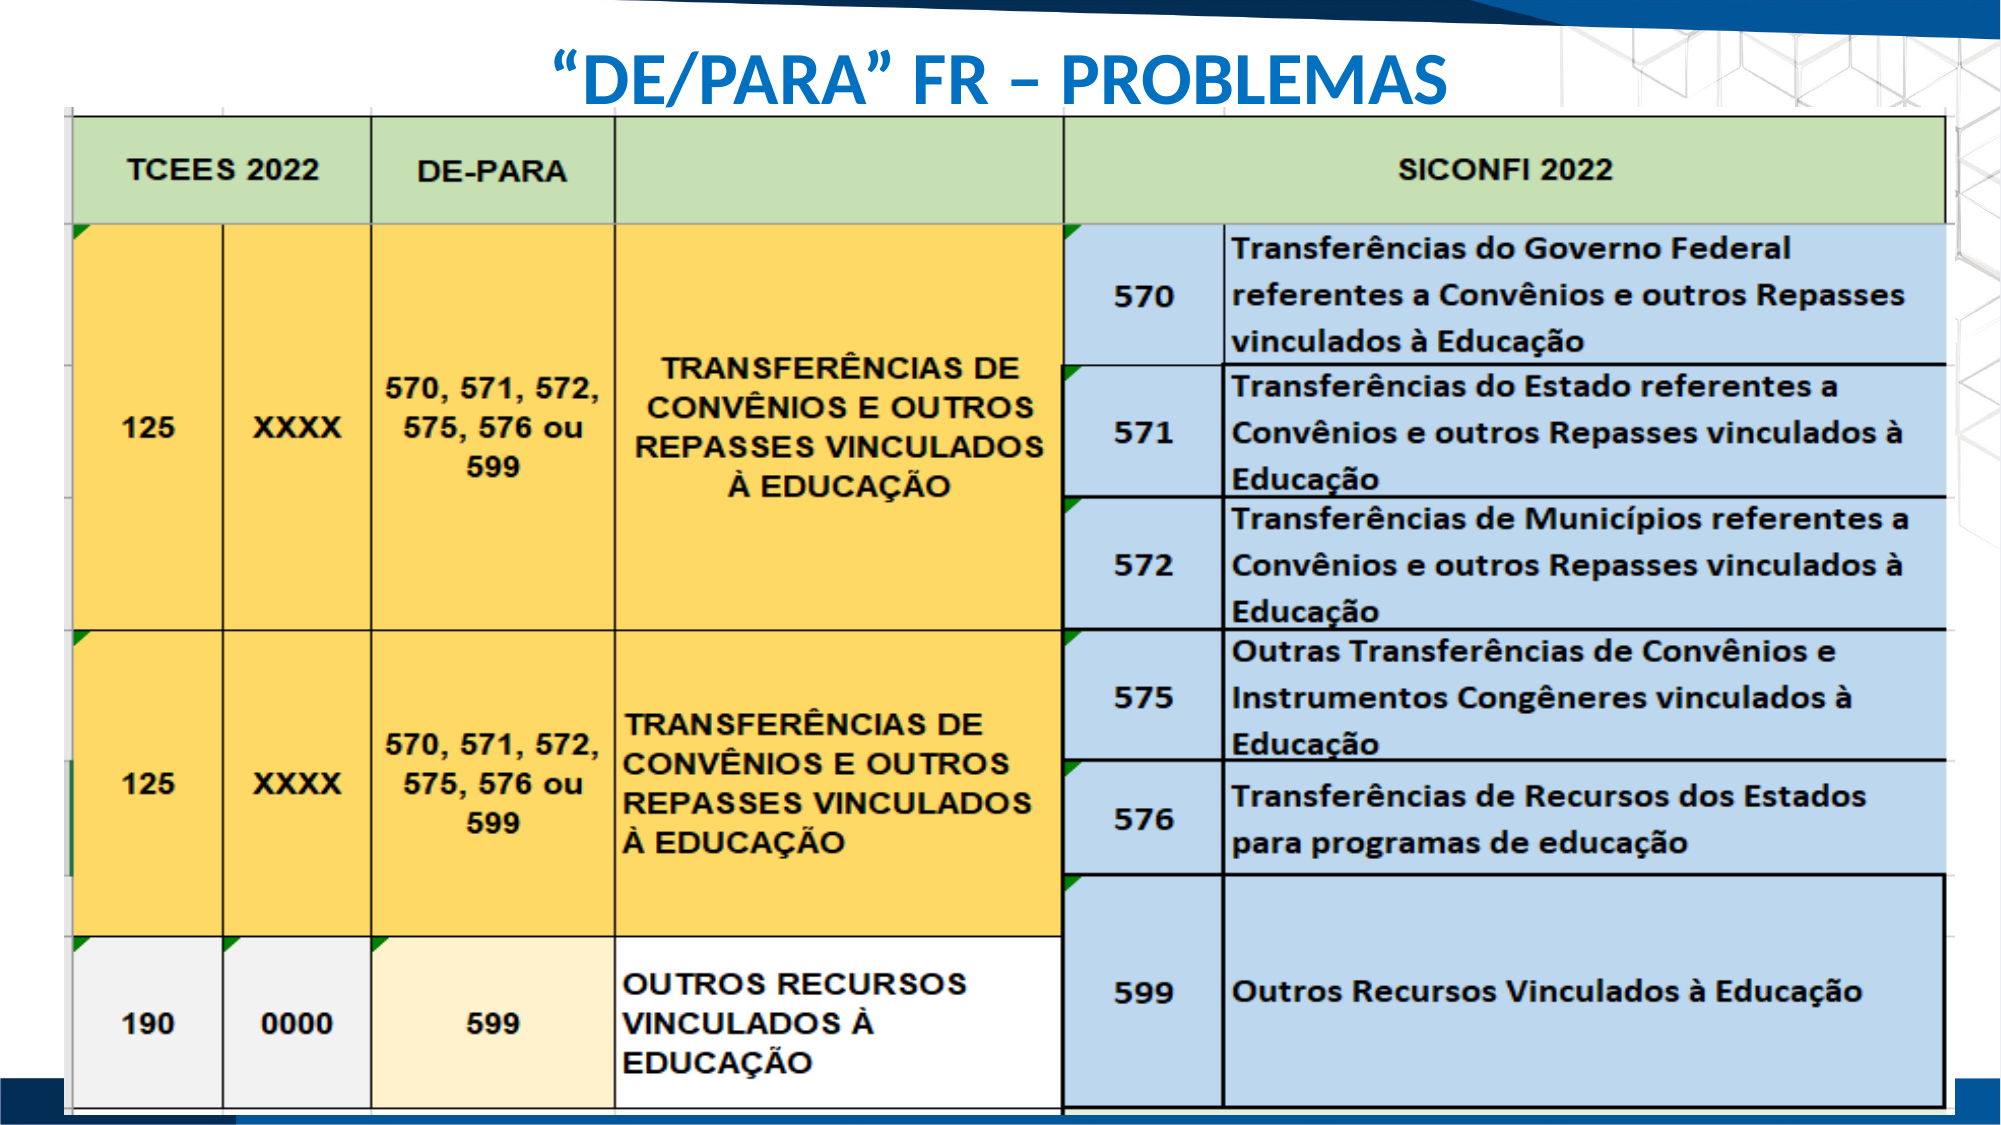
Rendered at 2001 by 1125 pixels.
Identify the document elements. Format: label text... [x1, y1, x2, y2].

text_box “DE/PARA” FR – PROBLEMAS [108, 22, 1892, 107]
picture [0, 0, 2001, 1125]
